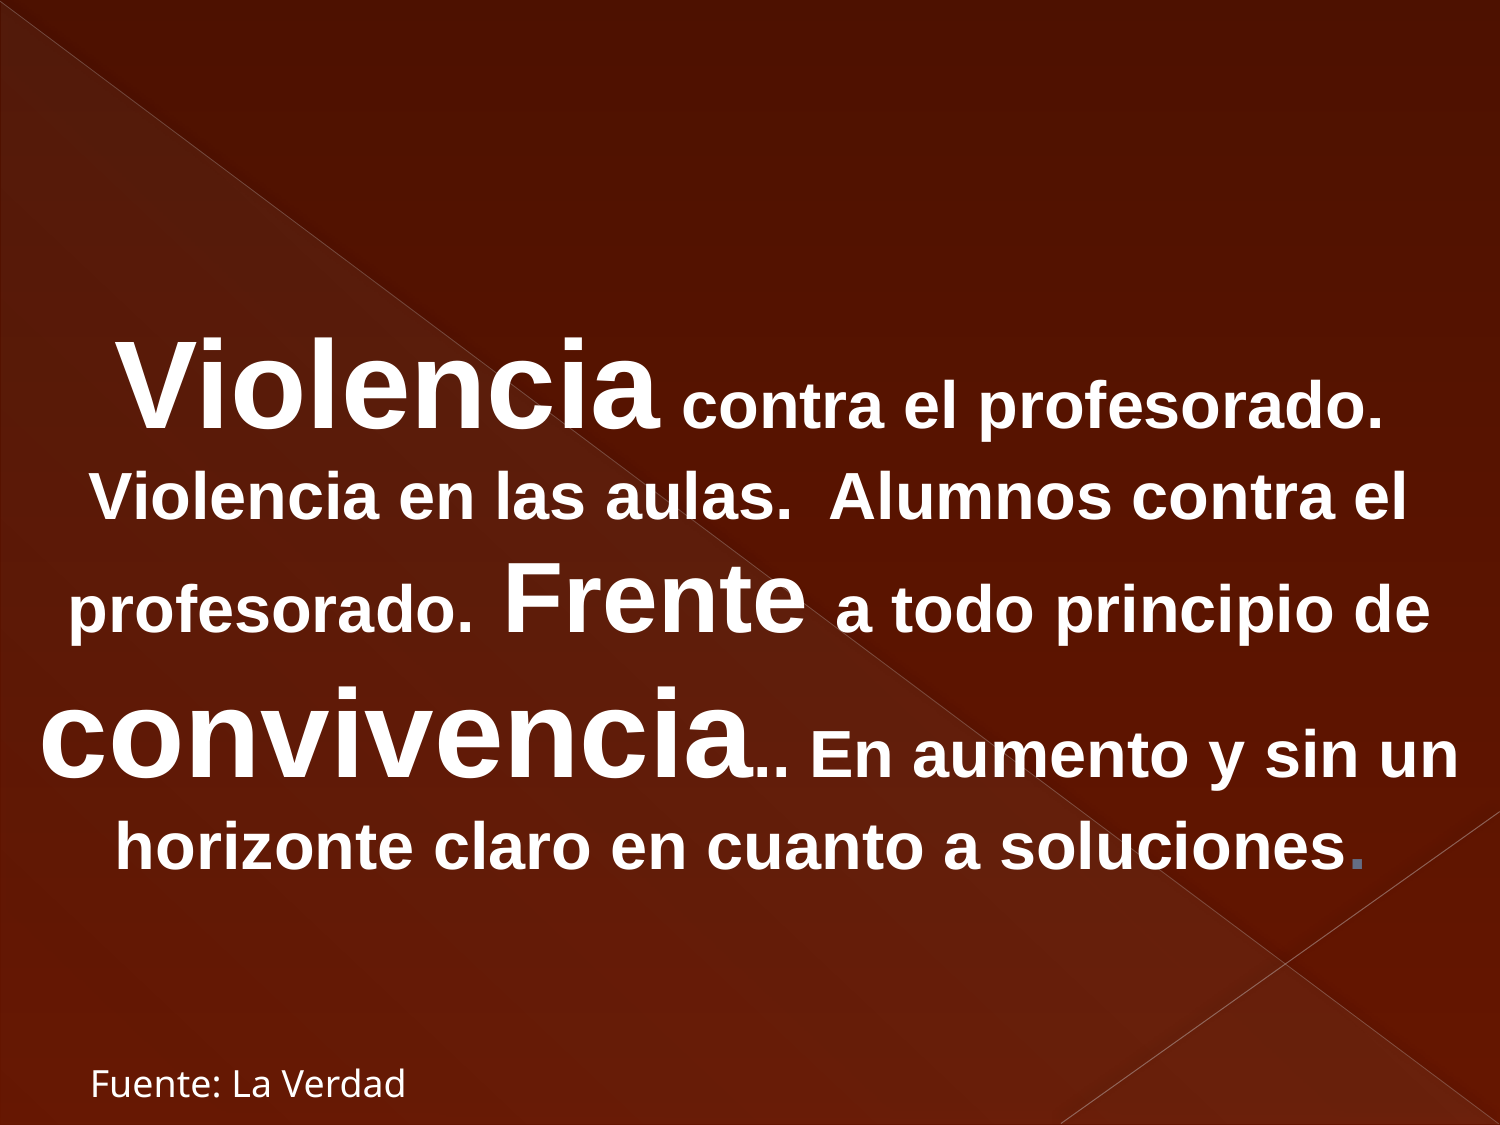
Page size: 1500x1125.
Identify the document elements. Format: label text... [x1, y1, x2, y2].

text_box Violencia contra el profesorado. Violencia en las aulas. Alumnos contra el profesorado. Frente a todo principio de convivencia.. En aumento y sin un horizonte claro en cuanto a soluciones. [0, 295, 1500, 891]
footer Fuente: La Verdad [75, 960, 821, 1113]
